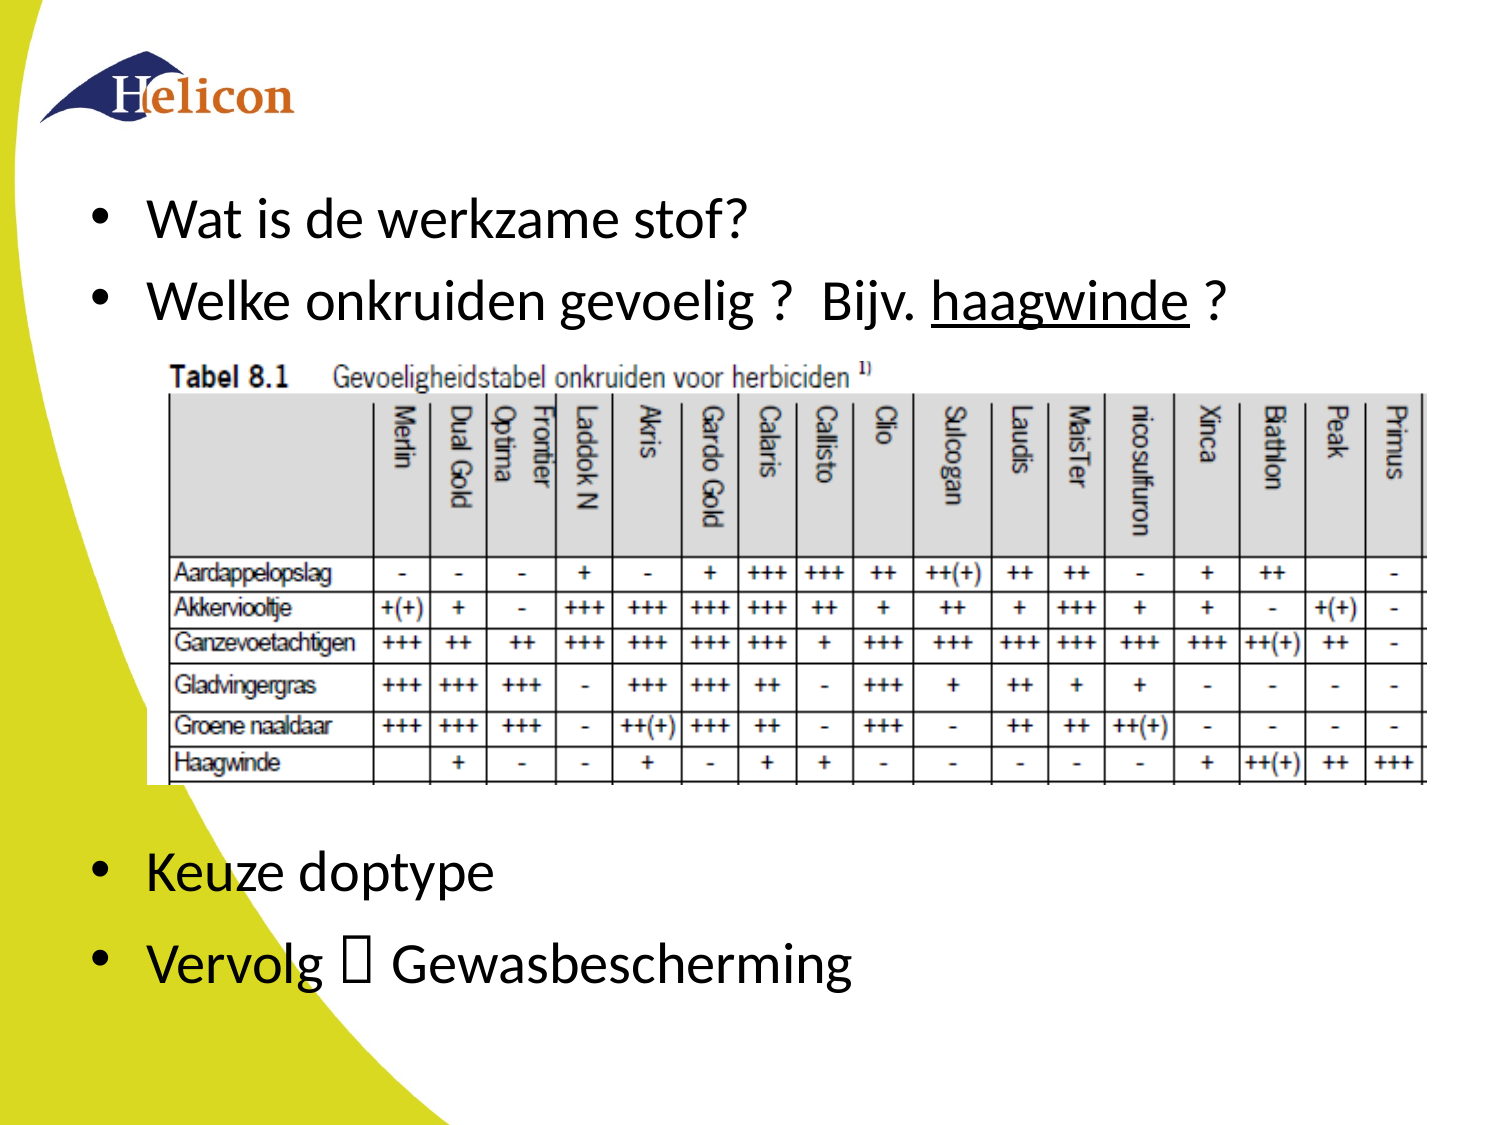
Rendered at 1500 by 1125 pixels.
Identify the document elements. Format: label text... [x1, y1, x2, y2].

list Wat is de werkzame stof? Welke onkruiden gevoelig ? Bijv. haagwinde ? Keuze doptype Vervolg  Gewasbescherming [75, 172, 1425, 1083]
picture [0, 0, 1500, 1125]
